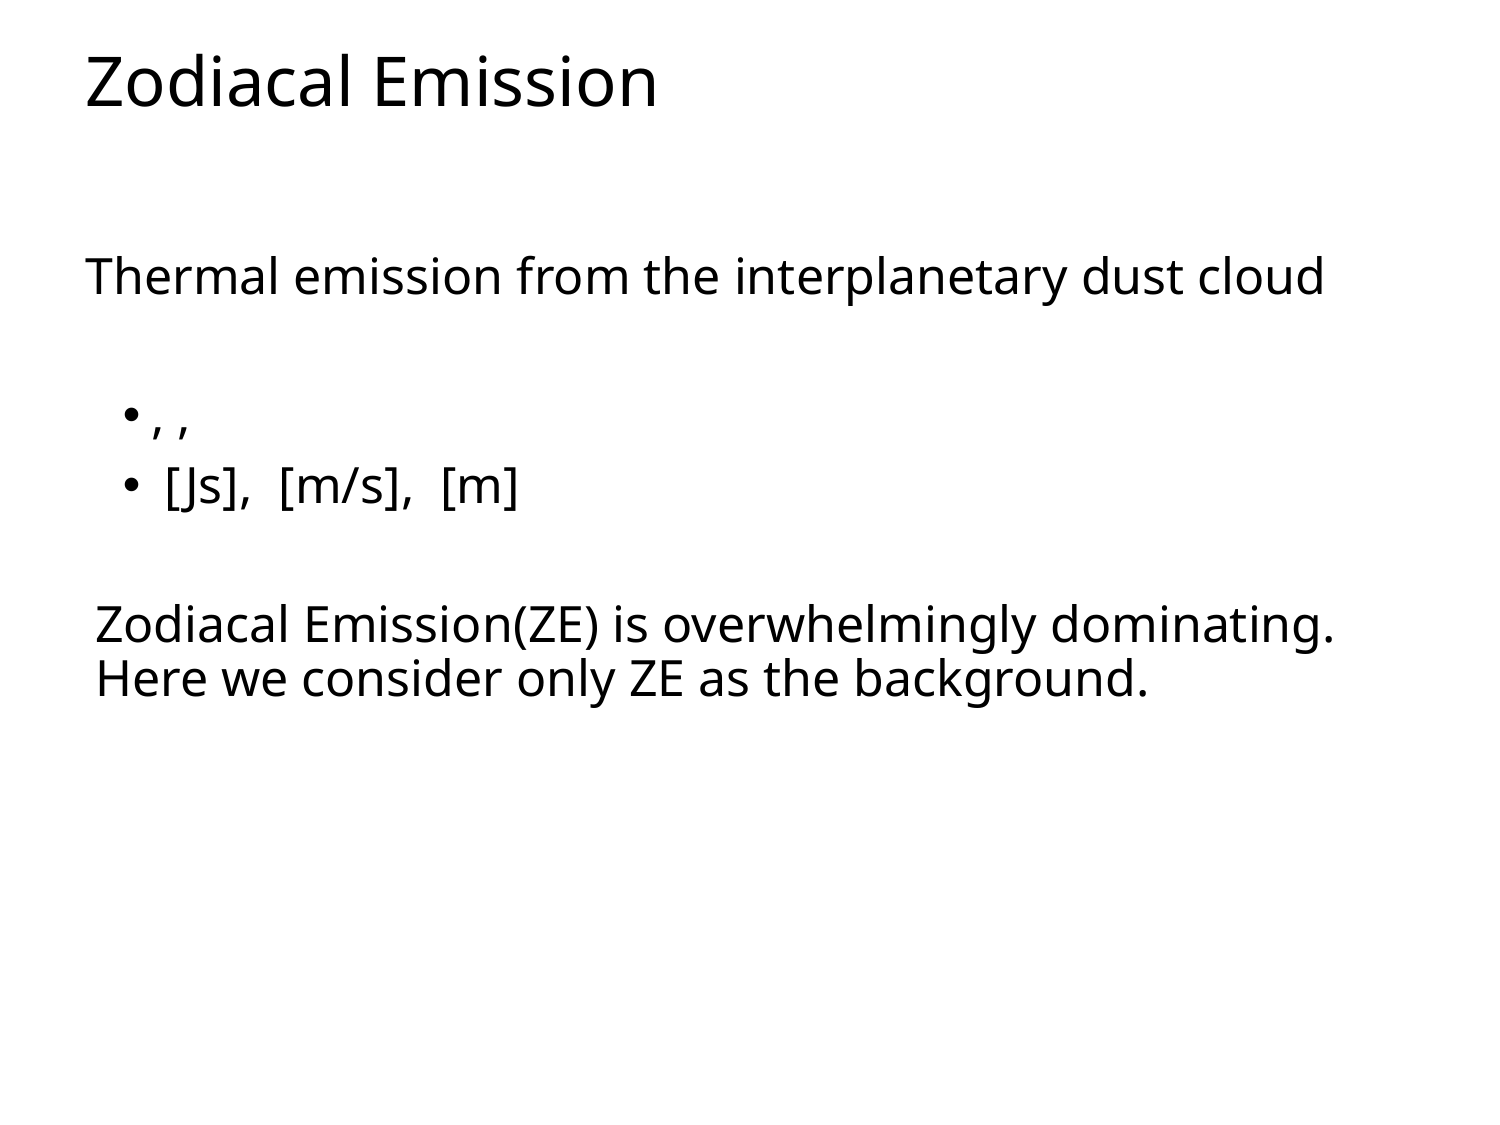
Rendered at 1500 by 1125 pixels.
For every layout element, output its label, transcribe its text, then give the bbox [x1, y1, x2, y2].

title Zodiacal Emission [70, 37, 1421, 130]
